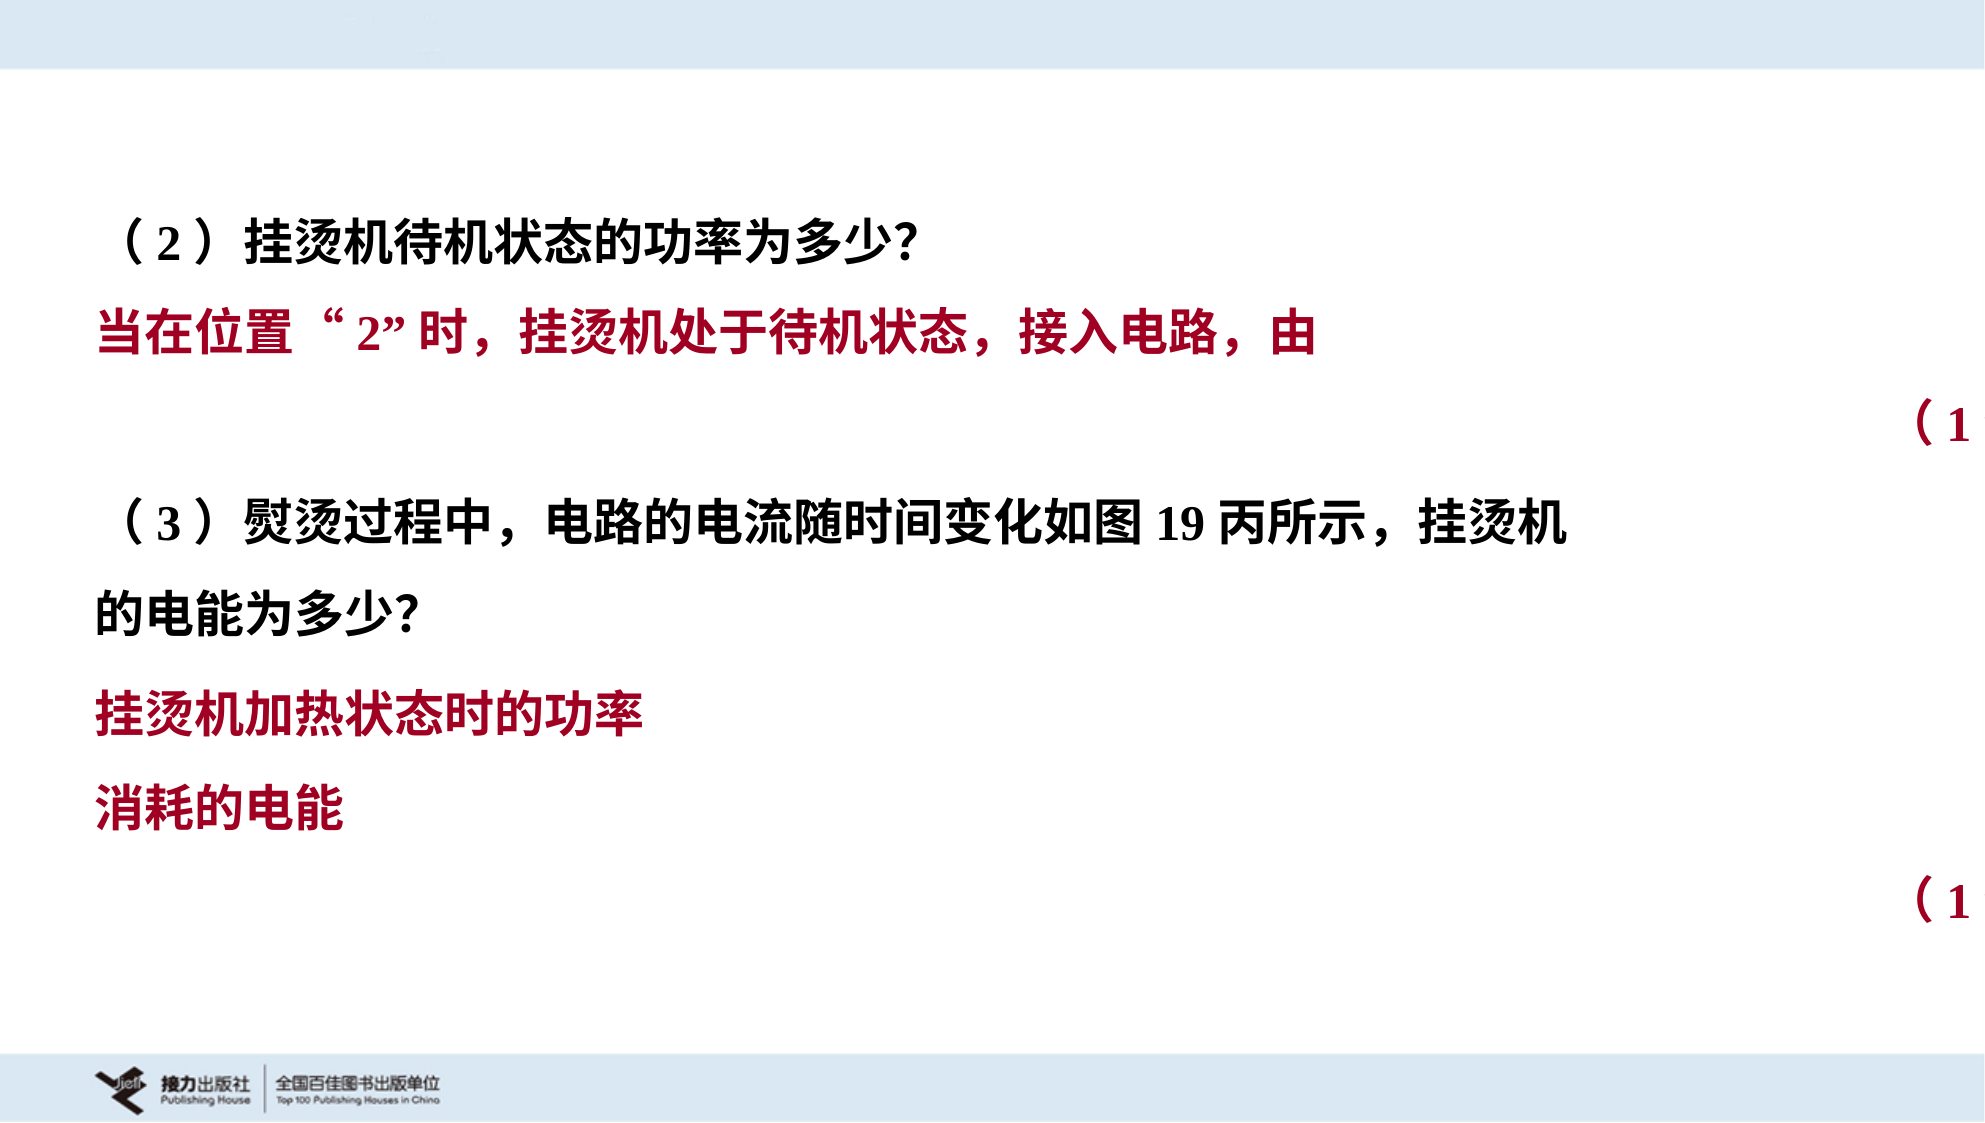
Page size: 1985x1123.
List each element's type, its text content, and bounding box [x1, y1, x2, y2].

picture [0, 0, 1985, 1122]
text_box （2）挂烫机待机状态的功率为多少？ [94, 182, 1892, 271]
